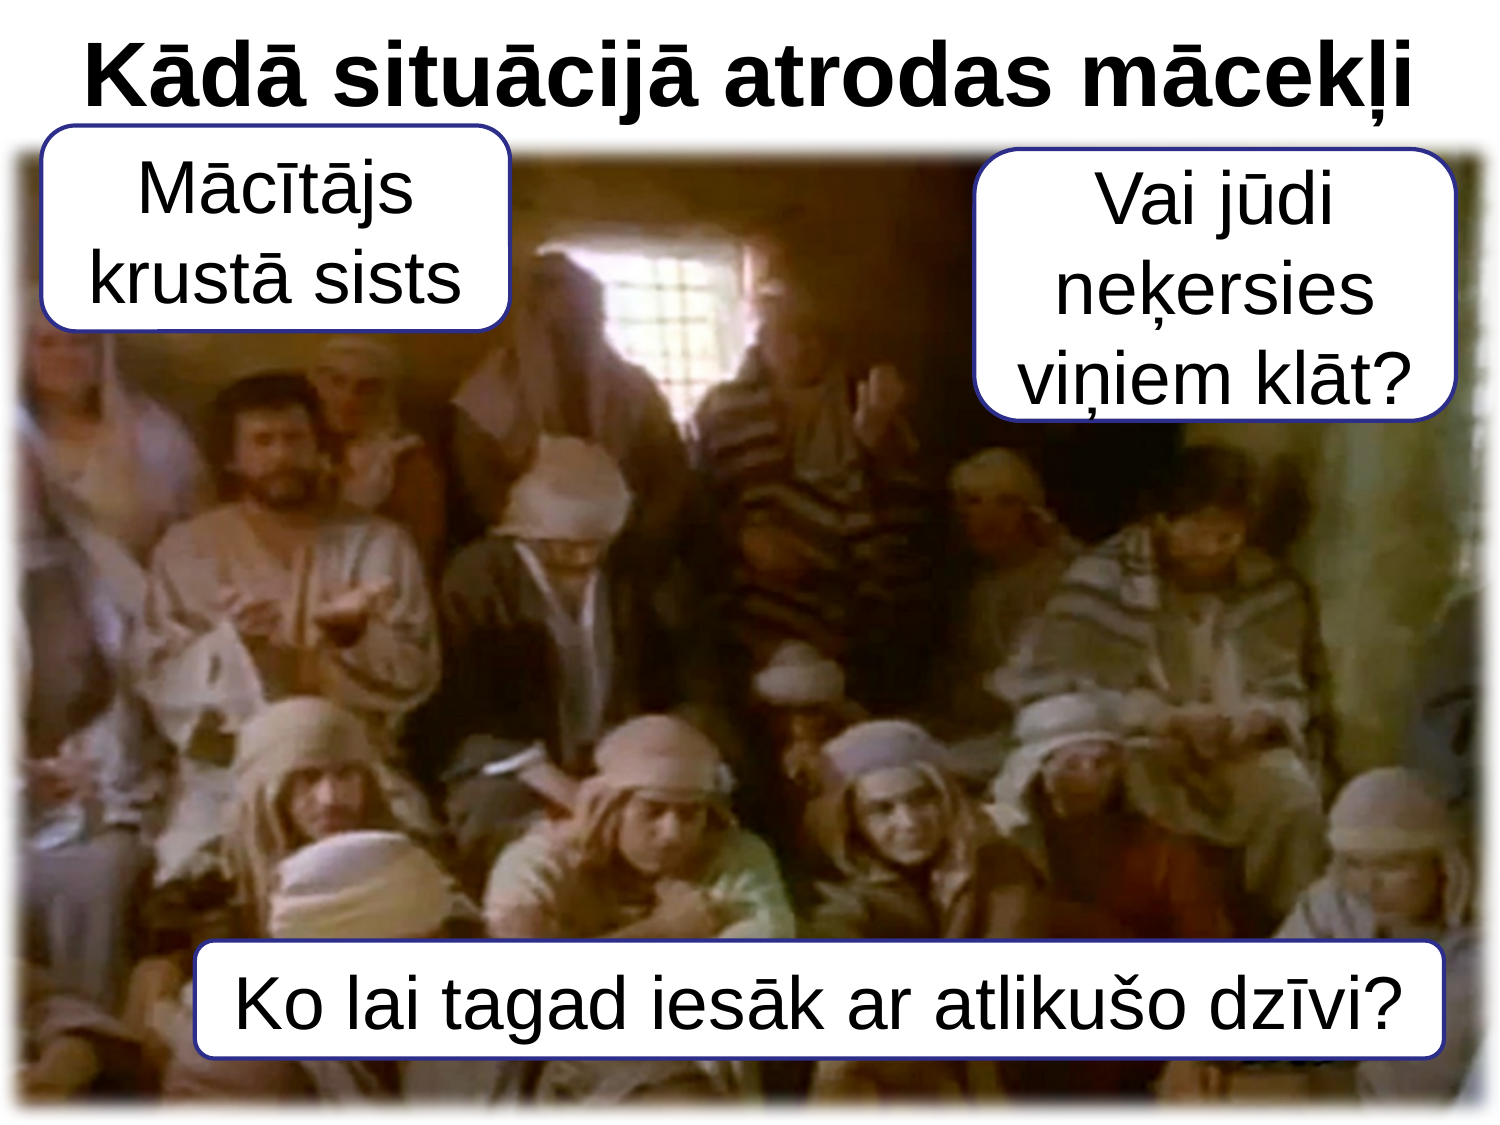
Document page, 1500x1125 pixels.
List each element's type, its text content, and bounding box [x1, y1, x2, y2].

text_box Mācītājs krustā sists [48, 123, 503, 135]
picture [0, 136, 1500, 1123]
title Kādā situācijā atrodas mācekļi [0, 0, 1500, 136]
